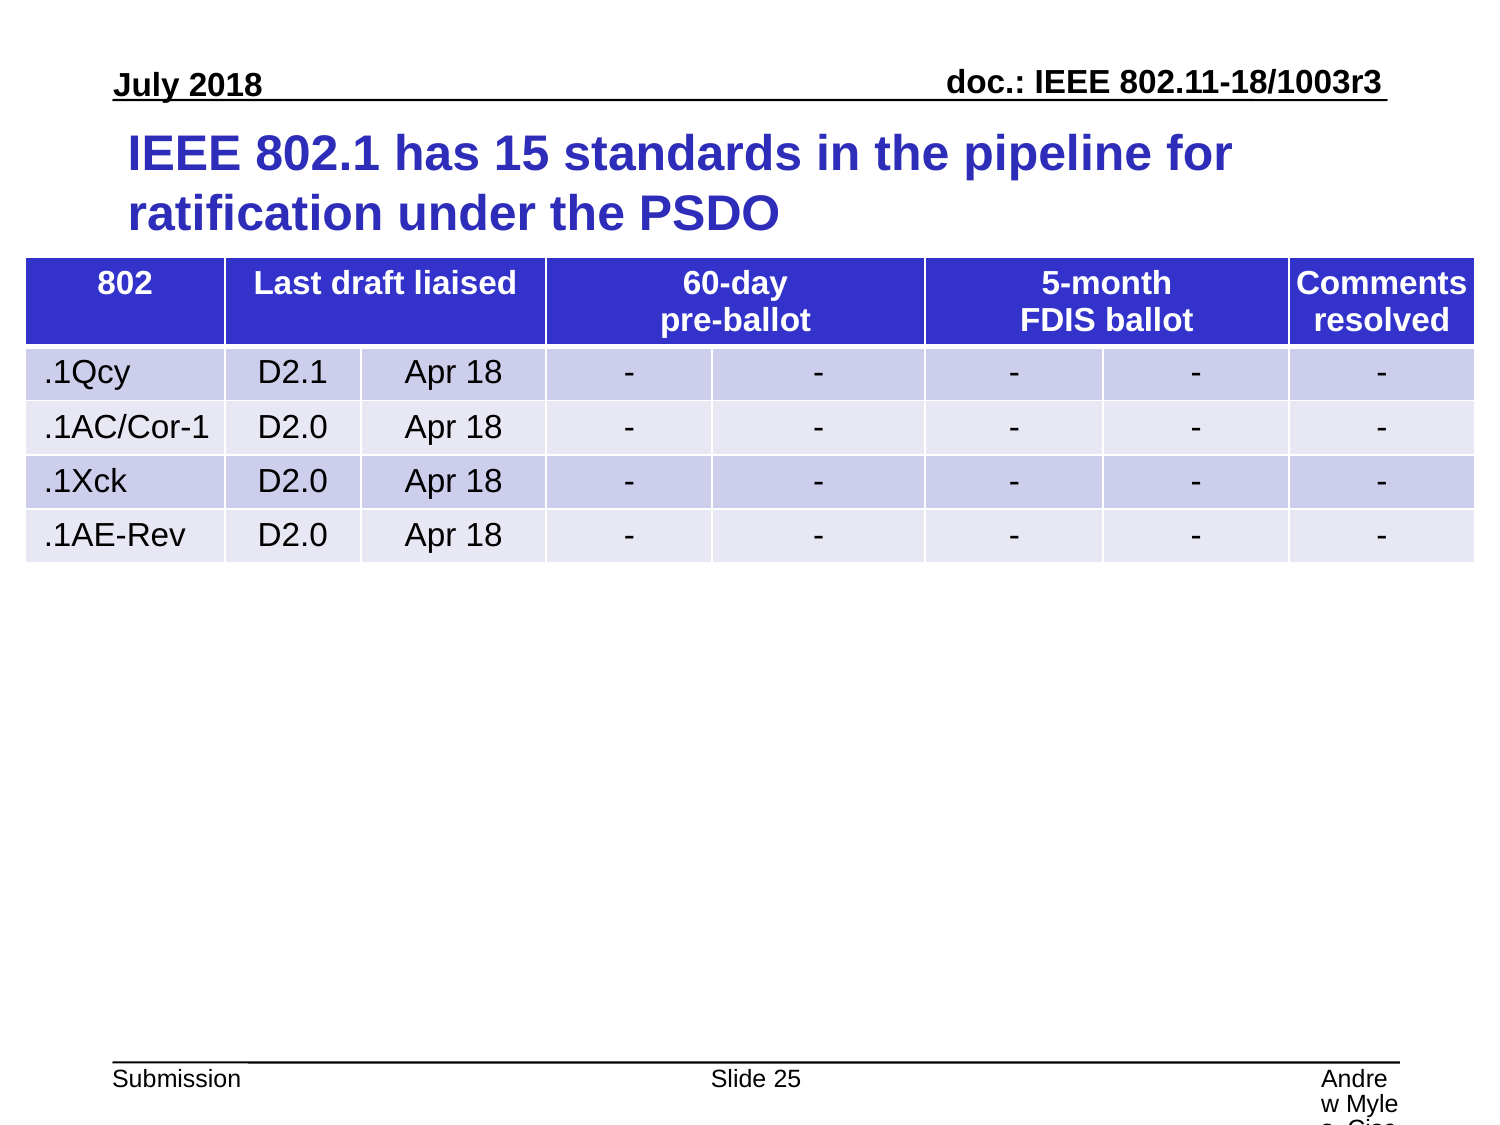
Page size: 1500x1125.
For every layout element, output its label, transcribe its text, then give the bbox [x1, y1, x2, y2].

table_cell - [713, 349, 924, 400]
table_cell .1Qcy [26, 349, 224, 400]
table_cell - [1290, 456, 1474, 508]
table_cell - [1290, 510, 1474, 562]
table_cell - [713, 456, 924, 508]
table_header 5-month FDIS ballot [926, 258, 1288, 344]
title IEEE 802.1 has 15 standards in the pipeline for ratification under the PSDO [112, 112, 1388, 256]
table_cell - [547, 349, 711, 400]
table_header 802 [26, 258, 224, 344]
table_cell - [1104, 510, 1288, 562]
table_cell - [1104, 401, 1288, 454]
table_cell D2.1 [226, 349, 360, 400]
table_cell - [1290, 349, 1474, 400]
table_cell D2.0 [226, 510, 360, 562]
footer Andrew Myles, Cisco [1320, 1061, 1402, 1093]
table_cell - [1104, 349, 1288, 400]
table_cell .1AC/Cor-1 [26, 401, 224, 454]
table_cell Apr 18 [362, 510, 545, 562]
table_cell - [926, 349, 1102, 400]
table_cell .1Xck [26, 456, 224, 508]
table_header 60-day pre-ballot [547, 258, 924, 344]
table_cell .1AE-Rev [26, 510, 224, 562]
table_cell - [547, 401, 711, 454]
table_cell - [547, 456, 711, 508]
table_cell - [713, 510, 924, 562]
table_cell - [713, 401, 924, 454]
slide_number Slide 25 [709, 1061, 803, 1093]
table_cell - [1290, 401, 1474, 454]
table_cell Apr 18 [362, 456, 545, 508]
table_header Last draft liaised [226, 258, 545, 344]
table_cell - [926, 510, 1102, 562]
table_header Comments resolved [1290, 258, 1474, 344]
table_cell - [1104, 456, 1288, 508]
table_cell Apr 18 [362, 401, 545, 454]
table_cell D2.0 [226, 401, 360, 454]
table_cell - [926, 456, 1102, 508]
table_cell Apr 18 [362, 349, 545, 400]
table_cell - [547, 510, 711, 562]
table_cell D2.0 [226, 456, 360, 508]
table_cell - [926, 401, 1102, 454]
